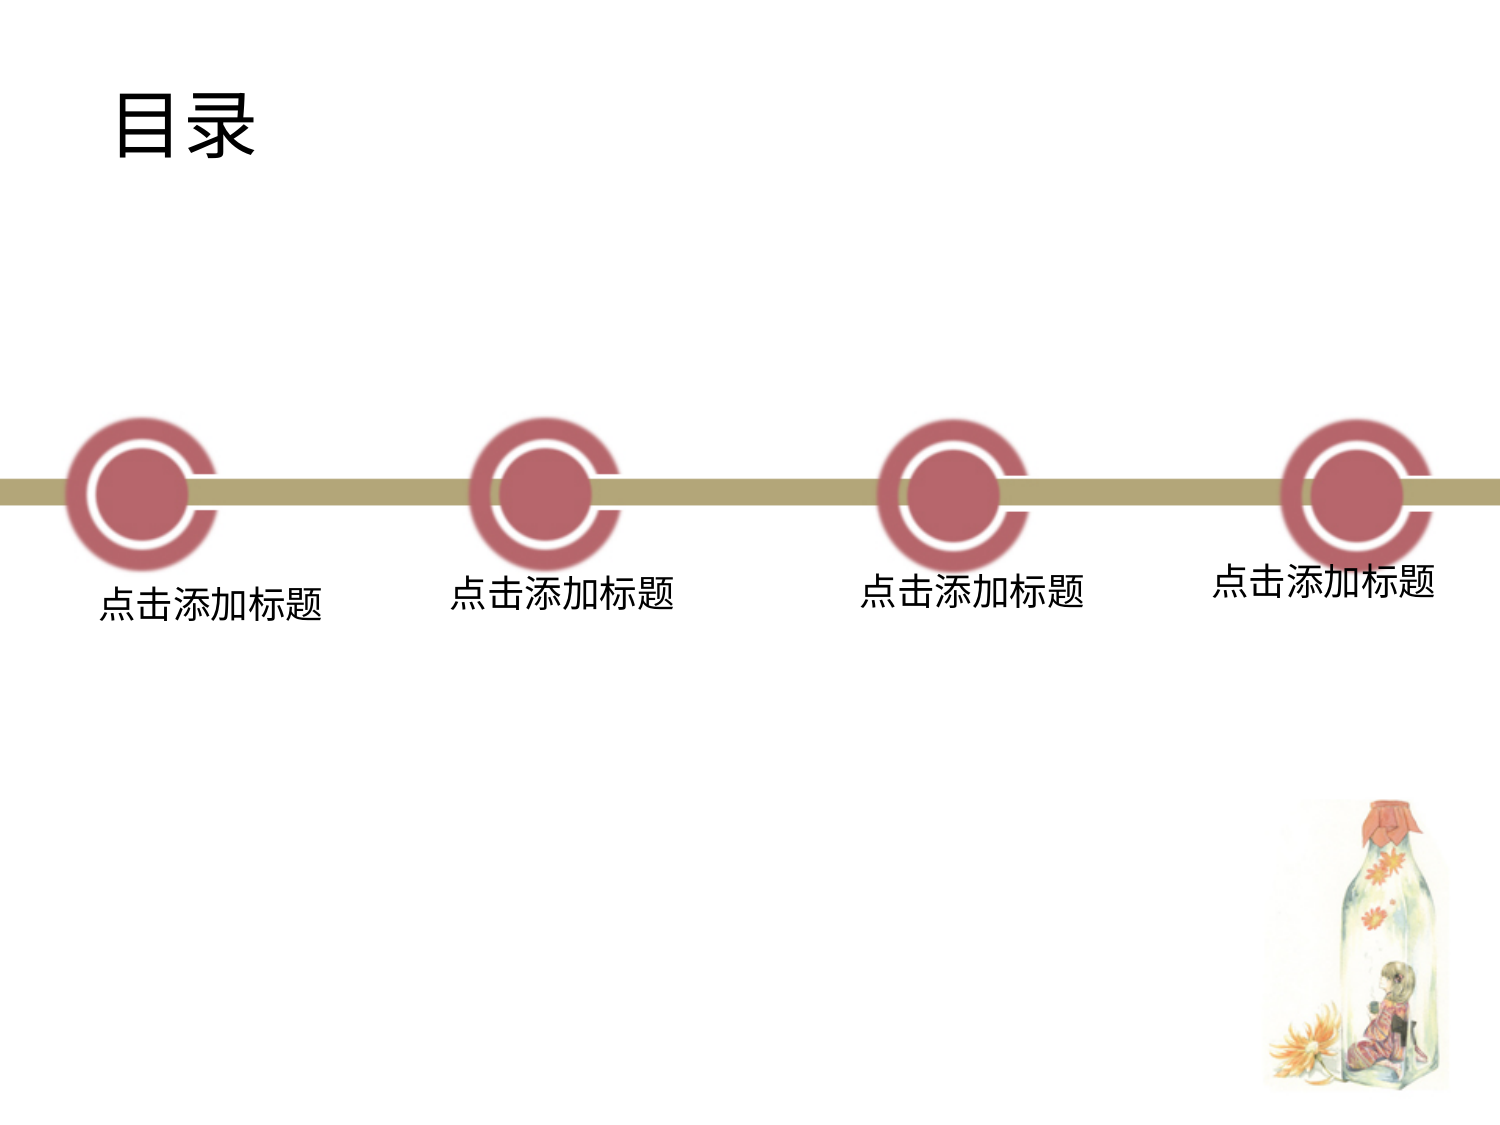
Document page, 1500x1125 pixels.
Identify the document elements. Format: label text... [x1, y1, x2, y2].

text_box 点击添加标题 [845, 560, 1100, 621]
text_box 点击添加标题 [434, 562, 690, 623]
picture [0, 0, 1500, 1125]
text_box 点击添加标题 [1196, 550, 1452, 611]
text_box 点击添加标题 [83, 574, 339, 634]
text_box 目录 [93, 70, 282, 175]
